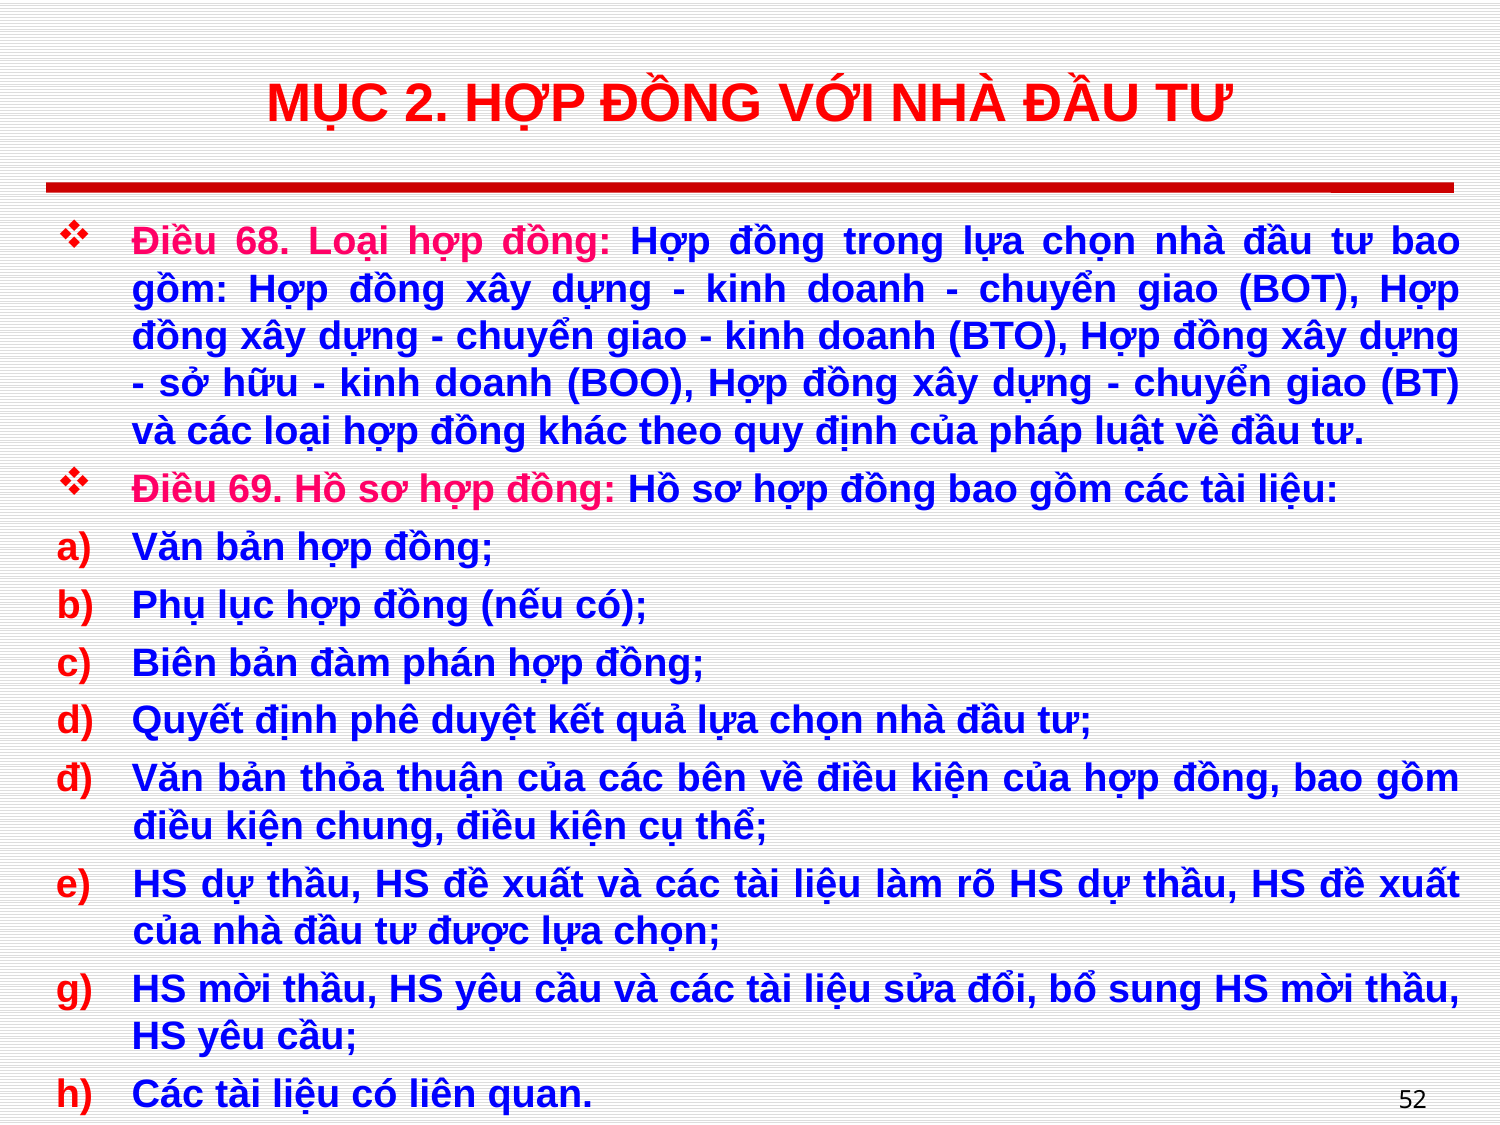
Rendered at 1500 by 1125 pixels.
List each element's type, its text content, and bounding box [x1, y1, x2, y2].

text_box Điều 68. Loại hợp đồng: Hợp đồng trong lựa chọn nhà đầu tư bao gồm: Hợp đồng xây dựng - kinh doanh - chuyển giao (BOT), Hợp đồng xây dựng - chuyển giao - kinh doanh (BTO), Hợp đồng xây dựng - sở hữu - kinh doanh (BOO), Hợp đồng xây dựng - chuyển giao (BT) và các loại hợp đồng khác theo quy định của pháp luật về đầu tư. Điều 69. Hồ sơ hợp đồng: Hồ sơ hợp đồng bao gồm các tài liệu: Văn bản hợp đồng; Phụ lục hợp đồng (nếu có); Biên bản đàm phán hợp đồng; Quyết định phê duyệt kết quả lựa chọn nhà đầu tư; đ) Văn bản thỏa thuận của các bên về điều kiện của hợp đồng, bao gồm điều kiện chung, điều kiện cụ thể; HS dự thầu, HS đề xuất và các tài liệu làm rõ HS dự thầu, HS đề xuất của nhà đầu tư được lựa chọn; HS mời thầu, HS yêu cầu và các tài liệu sửa đổi, bổ sung HS mời thầu, HS yêu cầu; Các tài liệu có liên quan. [23, 199, 1477, 1088]
title MỤC 2. HỢP ĐỒNG VỚI NHÀ ĐẦU TƯ [38, 24, 1463, 175]
